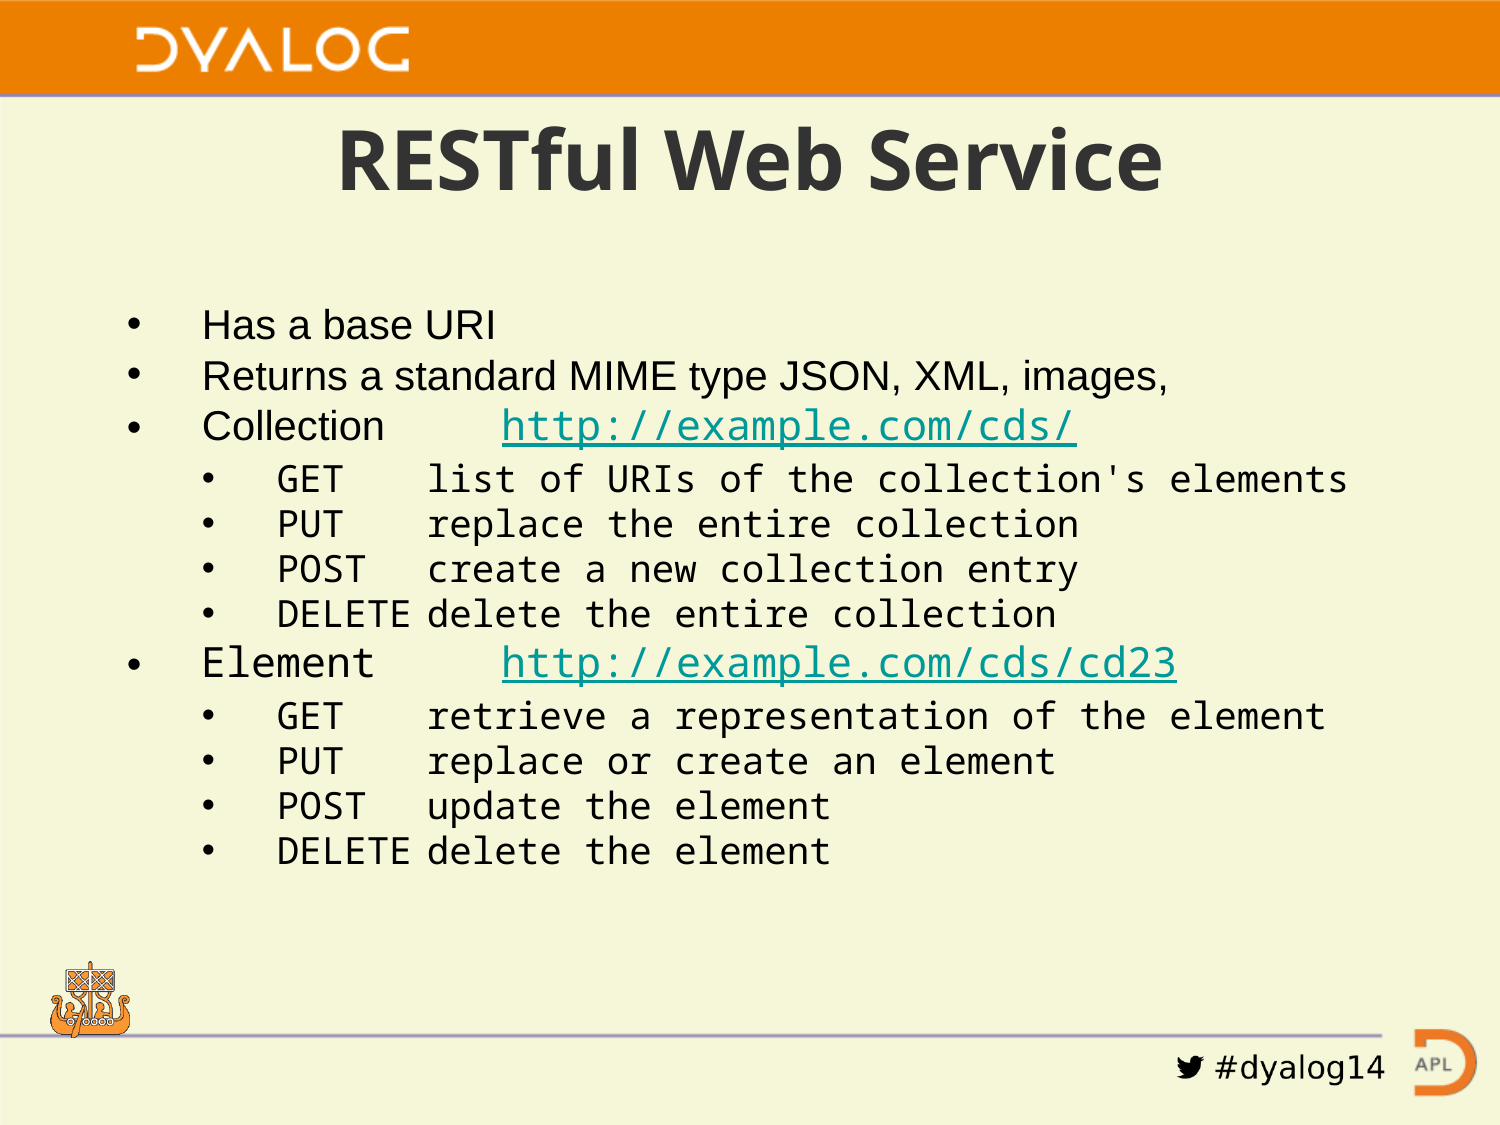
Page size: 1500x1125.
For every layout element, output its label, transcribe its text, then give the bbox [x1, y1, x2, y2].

picture [0, 0, 1500, 1125]
title RESTful Web Service [112, 99, 1388, 268]
subtitle Has a base URI Returns a standard MIME type JSON, XML, images, Collection http://example.com/cds/ GET list of URIs of the collection's elements PUT replace the entire collection POST create a new collection entry DELETE delete the entire collection Element http://example.com/cds/cd23 GET retrieve a representation of the element PUT replace or create an element POST update the element DELETE delete the element [112, 291, 1388, 1035]
